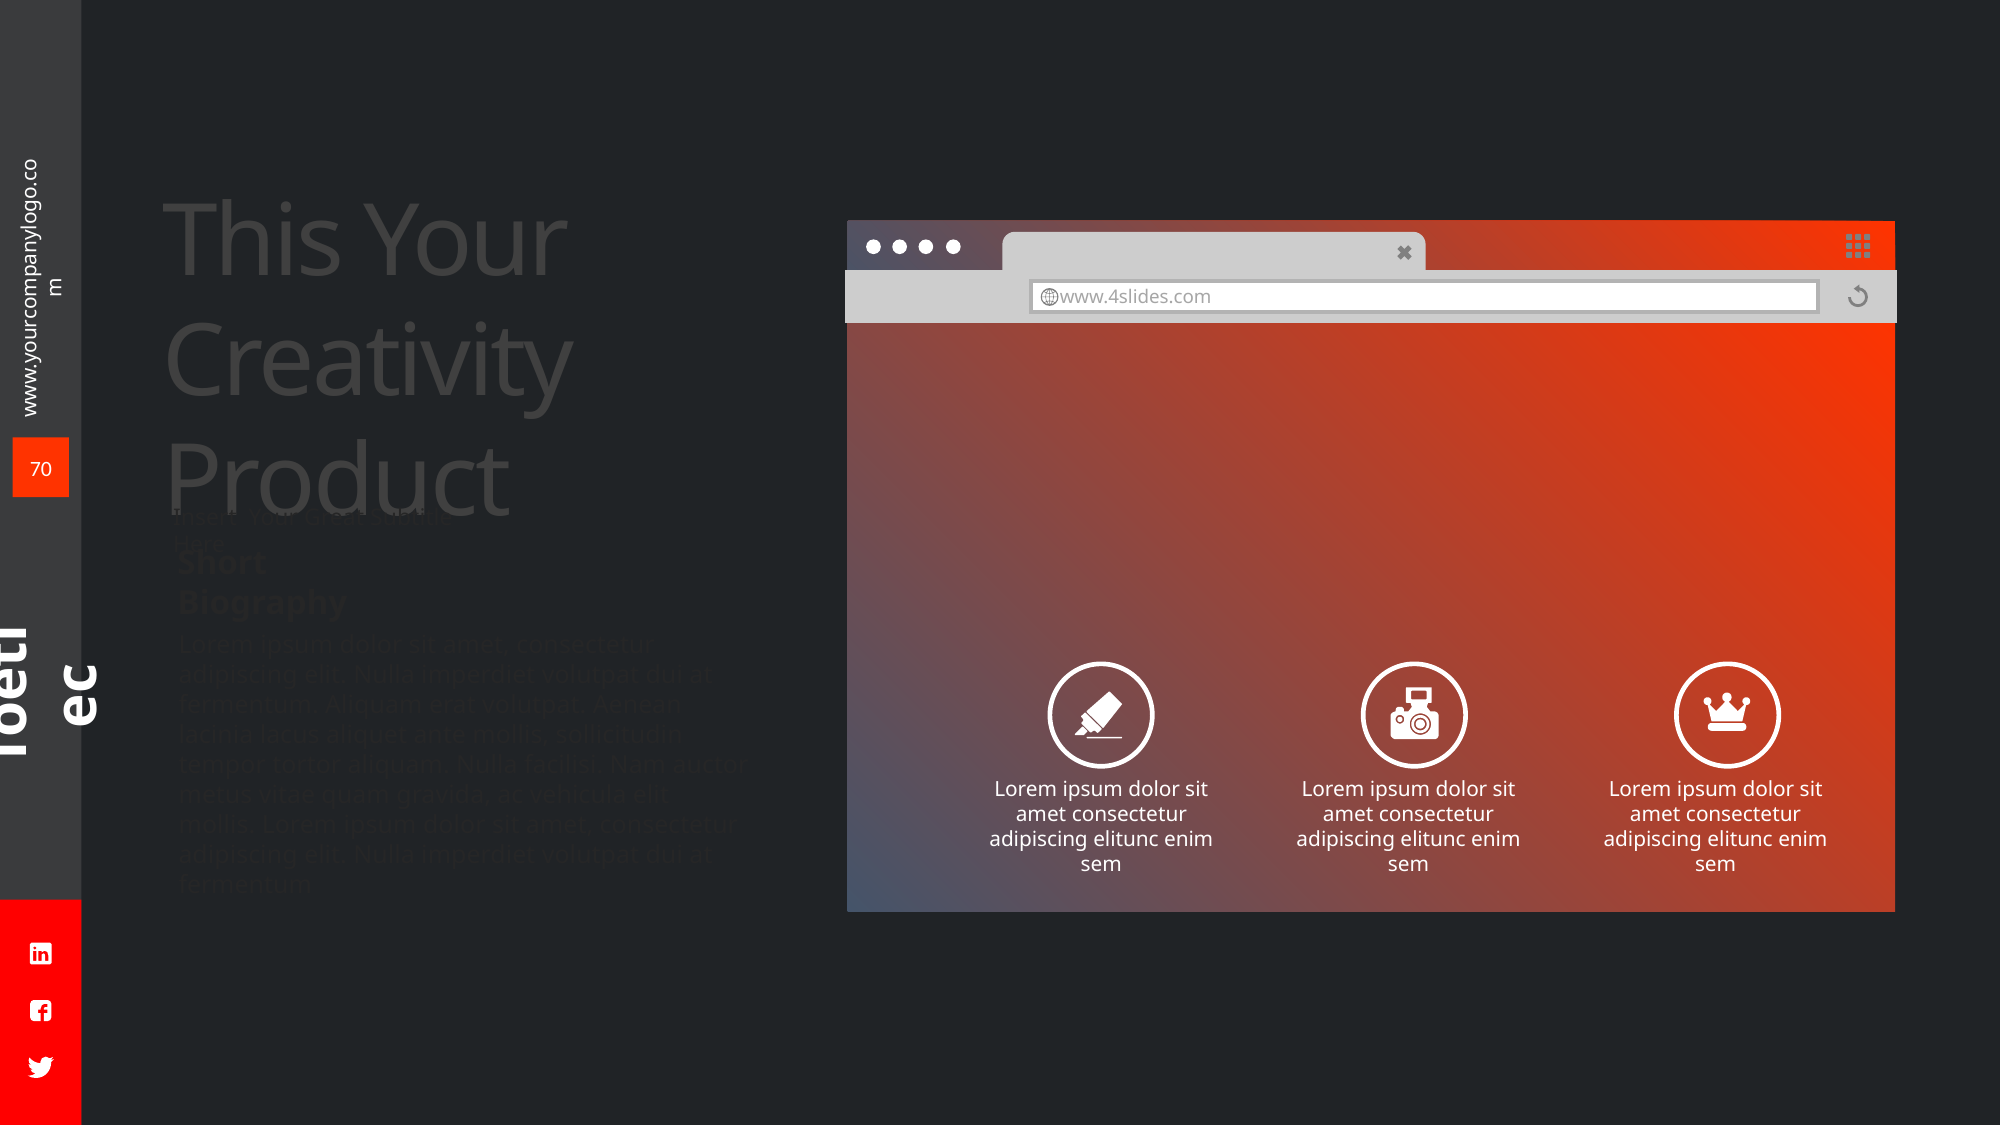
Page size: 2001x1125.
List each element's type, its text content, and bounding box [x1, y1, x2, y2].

picture [81, 0, 2000, 1125]
slide_number 70 [12, 437, 69, 498]
